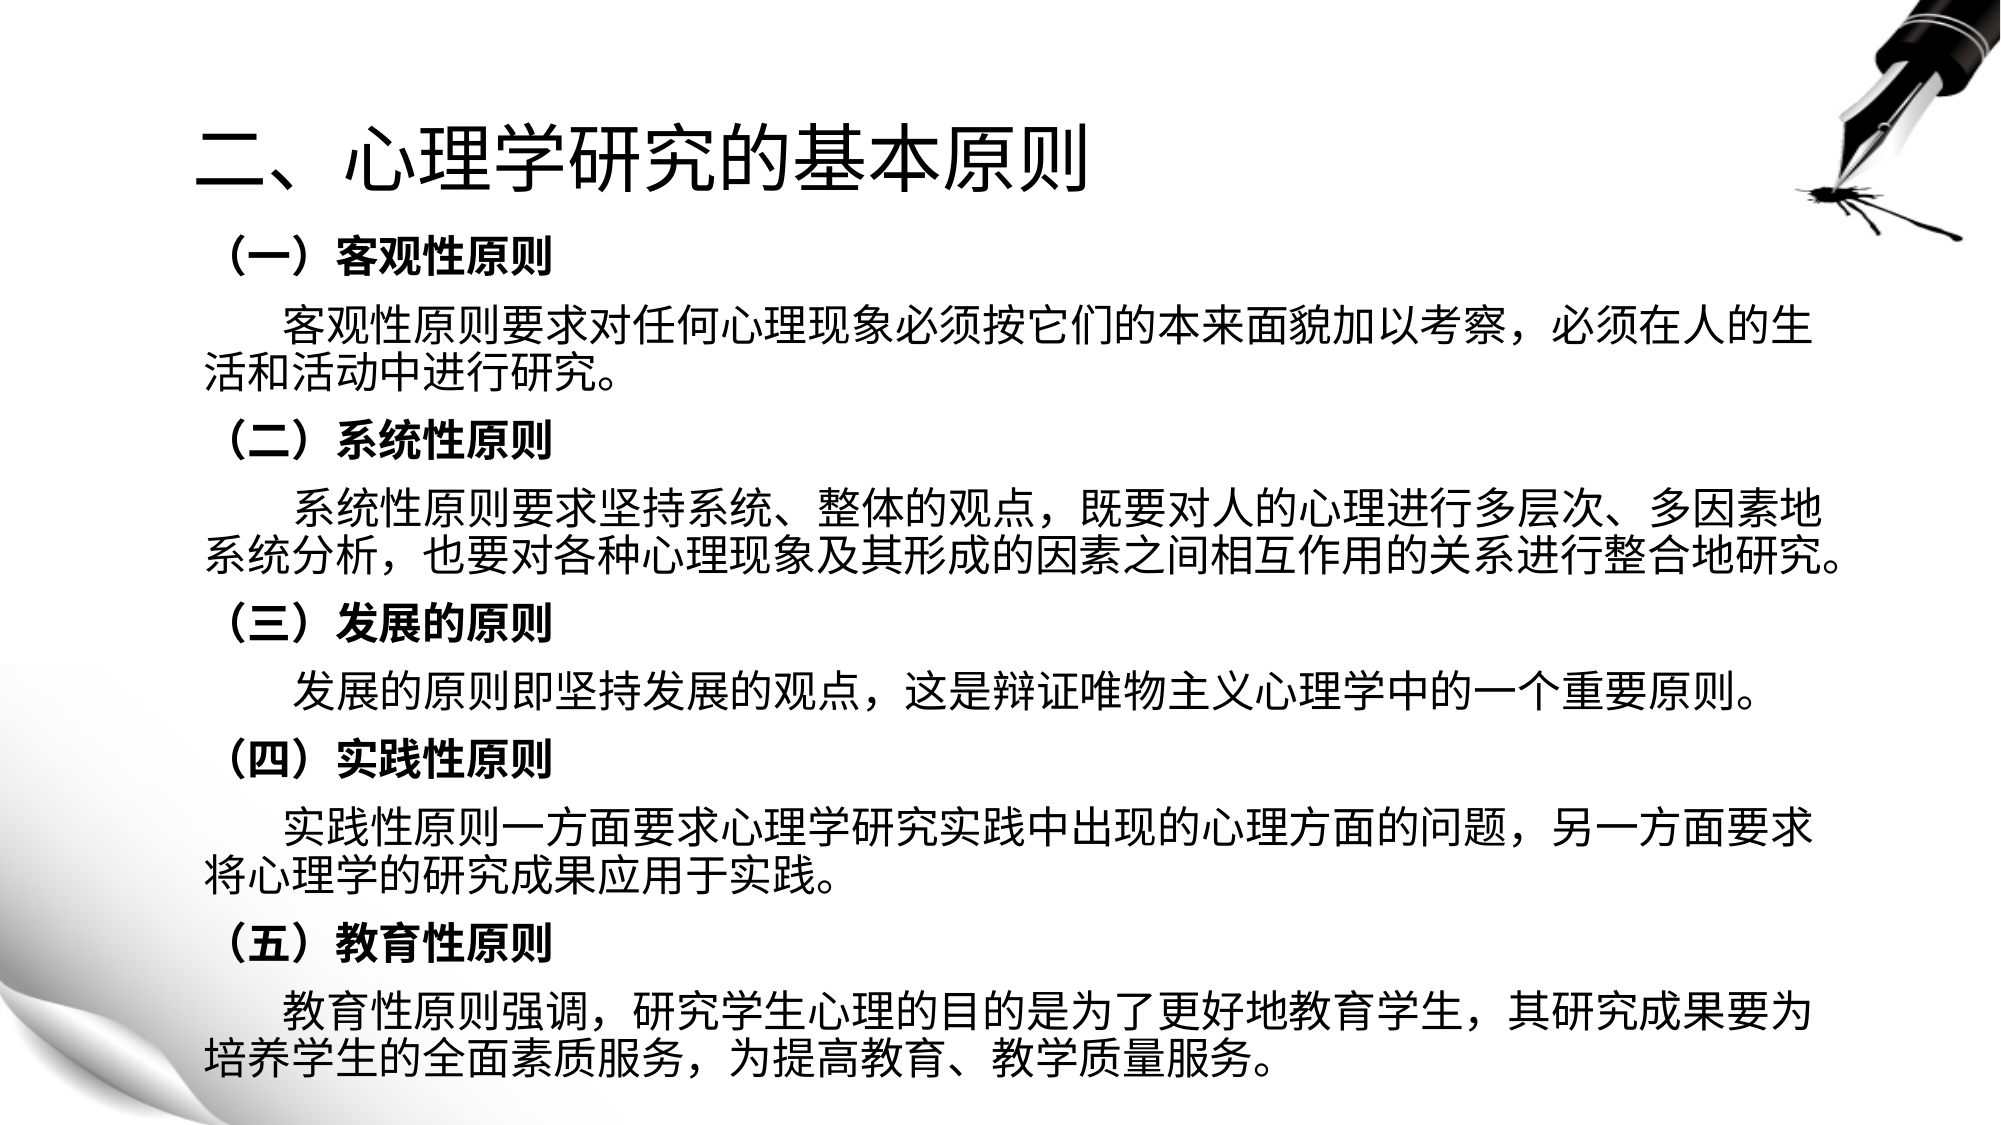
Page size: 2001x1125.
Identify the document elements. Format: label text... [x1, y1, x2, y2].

list （一）客观性原则 客观性原则要求对任何心理现象必须按它们的本来面貌加以考察，必须在人的生活和活动中进行研究。 （二）系统性原则 系统性原则要求坚持系统、整体的观点，既要对人的心理进行多层次、多因素地系统分析，也要对各种心理现象及其形成的因素之间相互作用的关系进行整合地研究。 （三）发展的原则 发展的原则即坚持发展的观点，这是辩证唯物主义心理学中的一个重要原则。 （四）实践性原则 实践性原则一方面要求心理学研究实践中出现的心理方面的问题，另一方面要求将心理学的研究成果应用于实践。 （五）教育性原则 教育性原则强调，研究学生心理的目的是为了更好地教育学生，其研究成果要为培养学生的全面素质服务，为提高教育、教学质量服务。 [188, 227, 1855, 1118]
picture [0, 0, 2001, 1125]
title 二、心理学研究的基本原则 [177, 85, 1844, 238]
